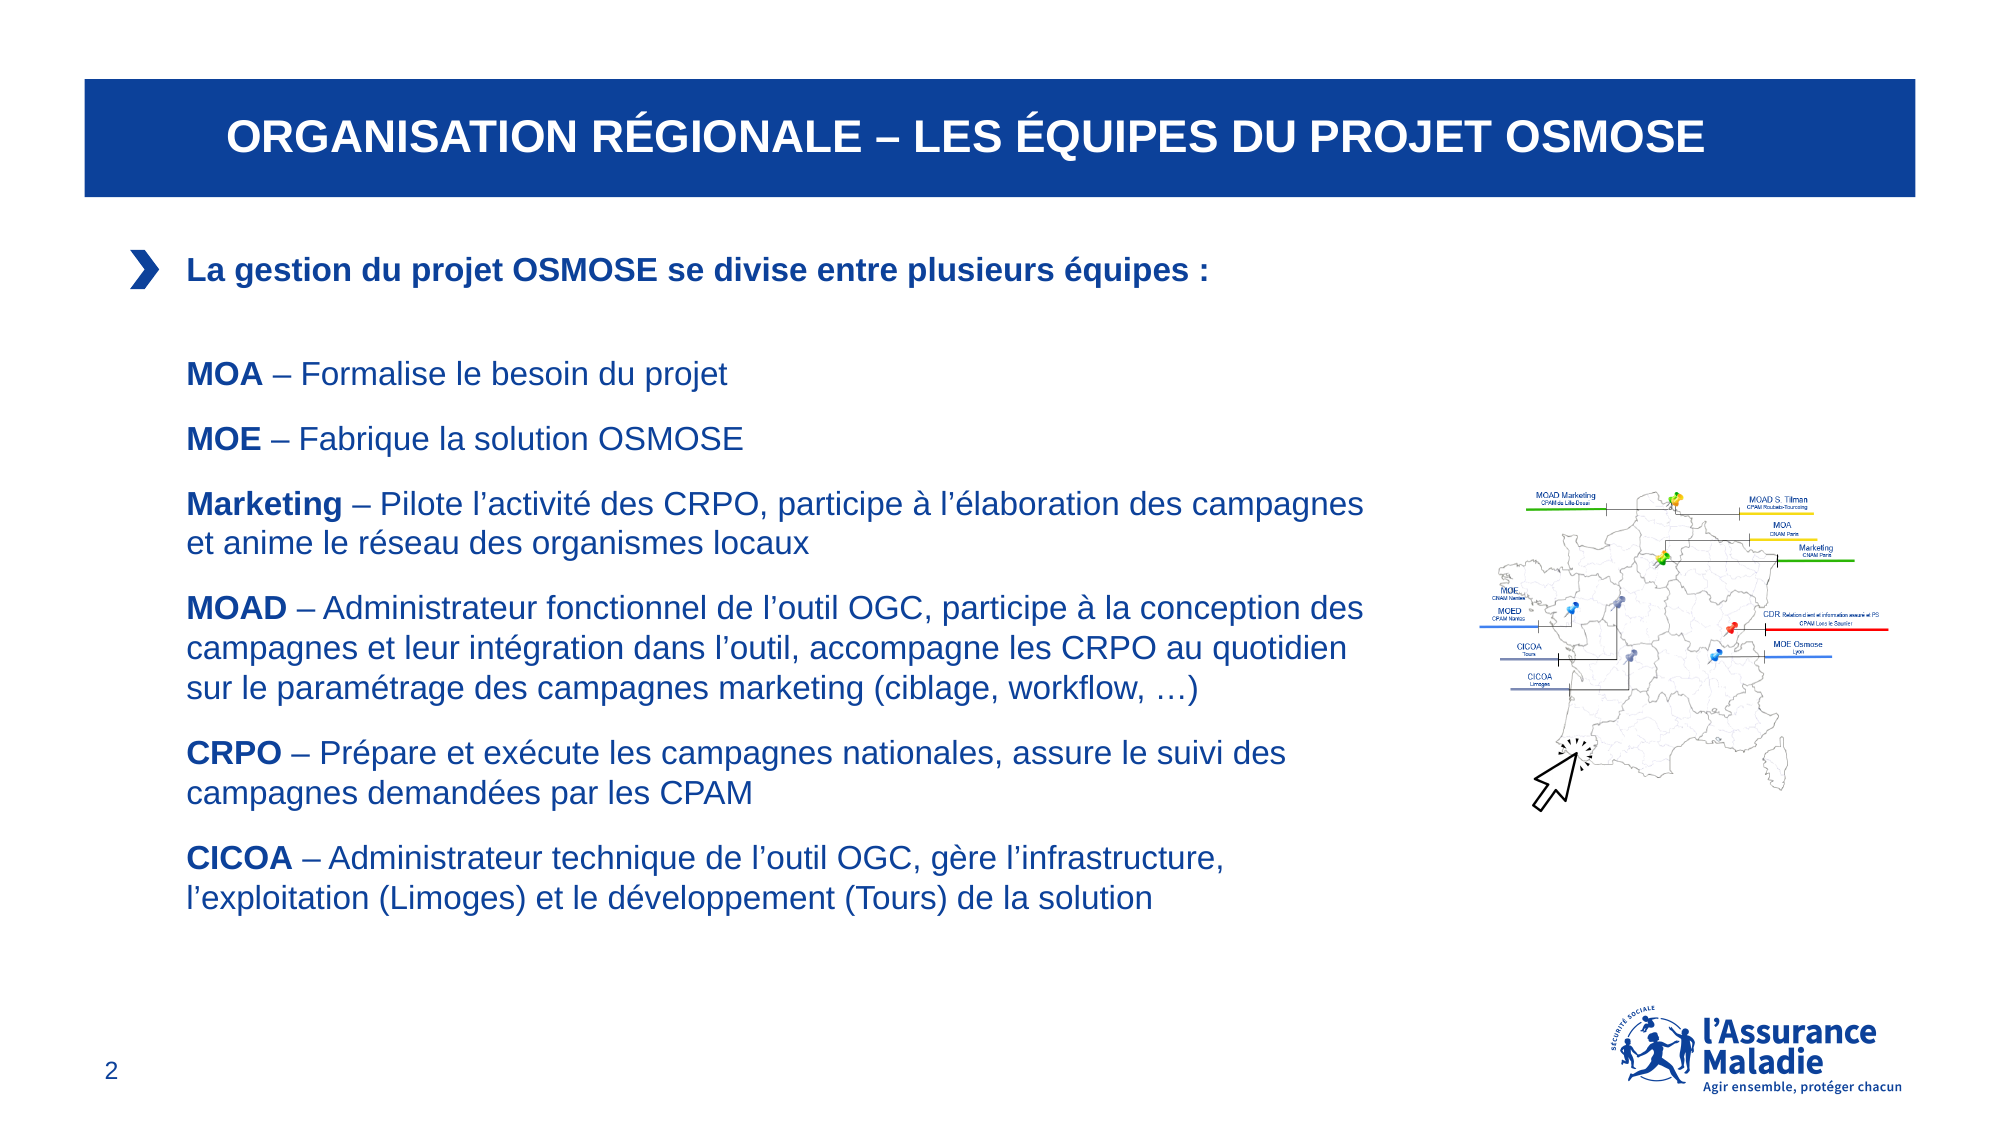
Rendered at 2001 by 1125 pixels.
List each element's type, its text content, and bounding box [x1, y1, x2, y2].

picture [1476, 475, 1898, 859]
title Organisation régionale – Les équipes du projet osmose [84, 79, 1916, 198]
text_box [130, 245, 1774, 297]
picture [1574, 969, 1919, 1125]
text_box MOA – Formalise le besoin du projet MOE – Fabrique la solution OSMOSE Marketing – Pilote l’activité des CRPO, participe à l’élaboration des campagnes et anime le réseau des organismes locaux MOAD – Administrateur fonctionnel de l’outil OGC, participe à la conception des campagnes et leur intégration dans l’outil, accompagne les CRPO au quotidien sur le paramétrage des campagnes marketing (ciblage, workflow, …) CRPO – Prépare et exécute les campagnes nationales, assure le suivi des campagnes demandées par les CPAM CICOA – Administrateur technique de l’outil OGC, gère l’infrastructure, l’exploitation (Limoges) et le développement (Tours) de la solution [170, 343, 1394, 929]
